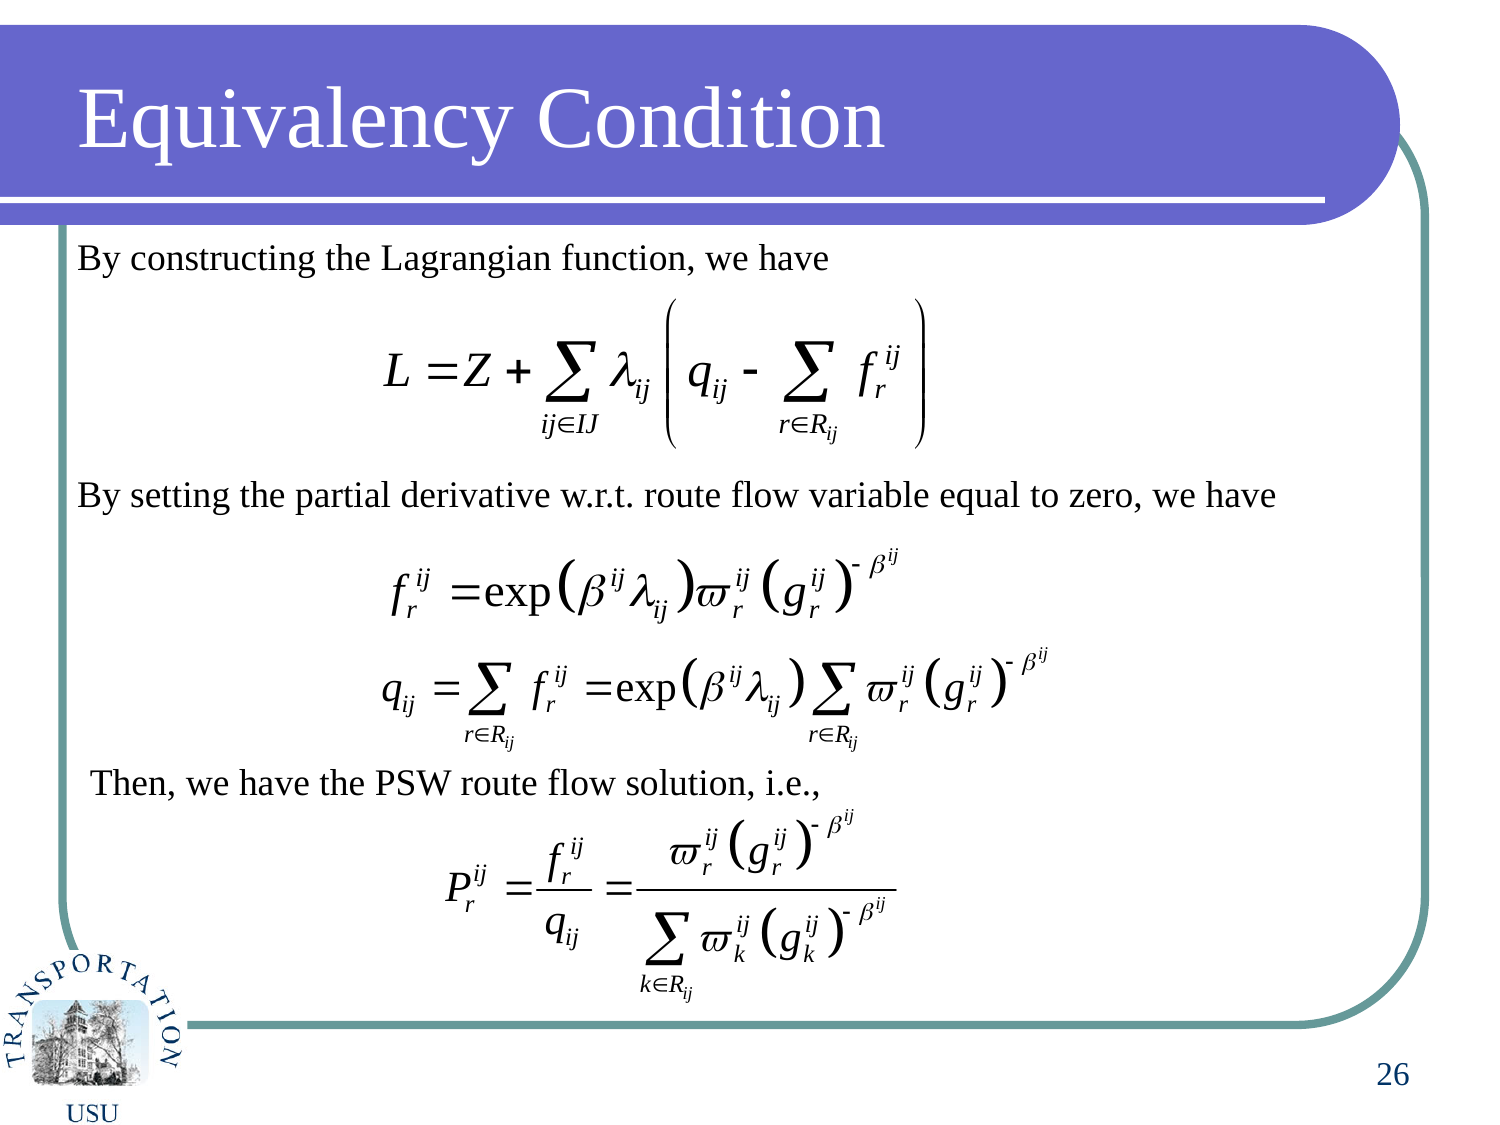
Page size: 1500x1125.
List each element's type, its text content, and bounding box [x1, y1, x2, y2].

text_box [437, 799, 905, 1013]
text_box By setting the partial derivative w.r.t. route flow variable equal to zero, we have [62, 462, 1325, 523]
title Equivalency Condition [62, 37, 1348, 188]
picture [0, 950, 188, 1125]
slide_number 26 [1174, 1024, 1426, 1101]
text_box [374, 537, 911, 636]
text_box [374, 287, 940, 461]
text_box Then, we have the PSW route flow solution, i.e., [74, 750, 1338, 811]
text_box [374, 637, 1064, 763]
text_box By constructing the Lagrangian function, we have [62, 225, 1325, 286]
